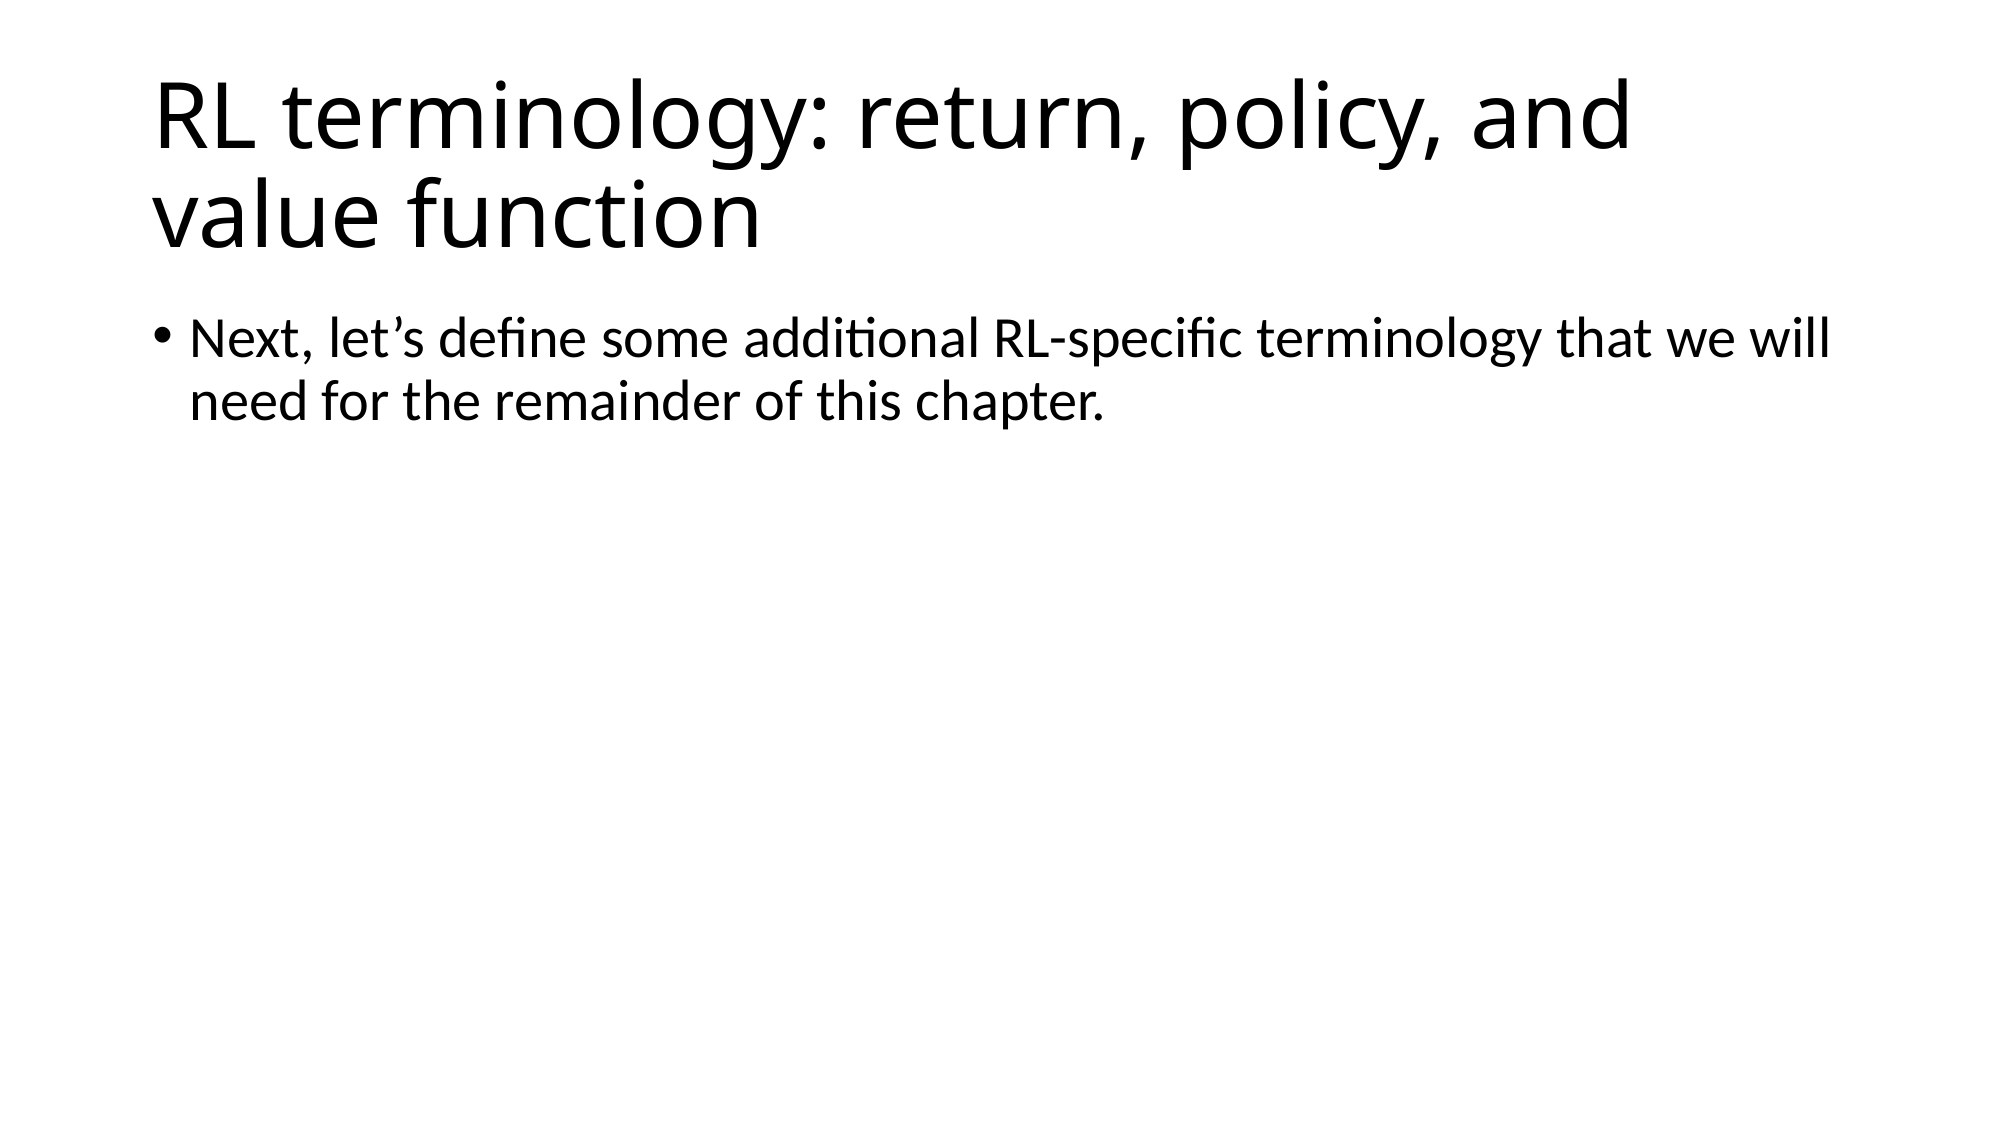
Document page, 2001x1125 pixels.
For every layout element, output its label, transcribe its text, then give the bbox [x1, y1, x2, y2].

title RL terminology: return, policy, and value function [137, 59, 1863, 278]
list Next, let’s define some additional RL-specific terminology that we will need for the remainder of this chapter. [137, 299, 1863, 1014]
